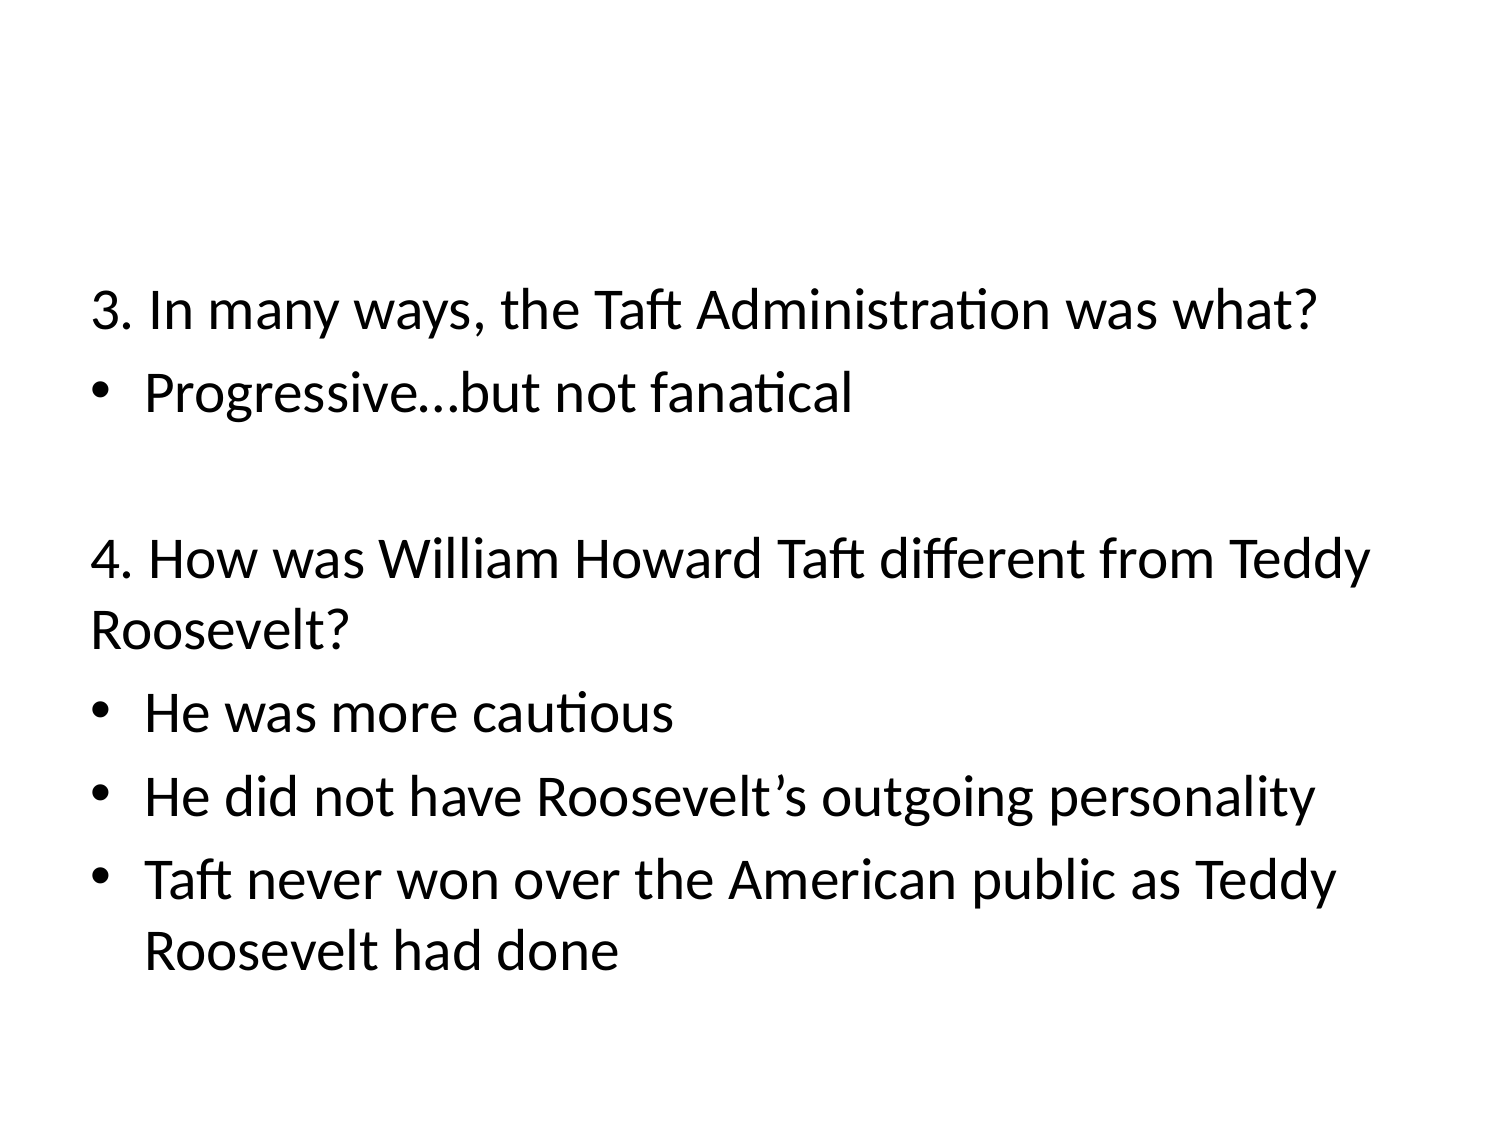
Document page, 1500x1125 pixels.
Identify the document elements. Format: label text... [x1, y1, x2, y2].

list 3. In many ways, the Taft Administration was what? Progressive…but not fanatical 4. How was William Howard Taft different from Teddy Roosevelt? He was more cautious He did not have Roosevelt’s outgoing personality Taft never won over the American public as Teddy Roosevelt had done [75, 262, 1425, 1005]
